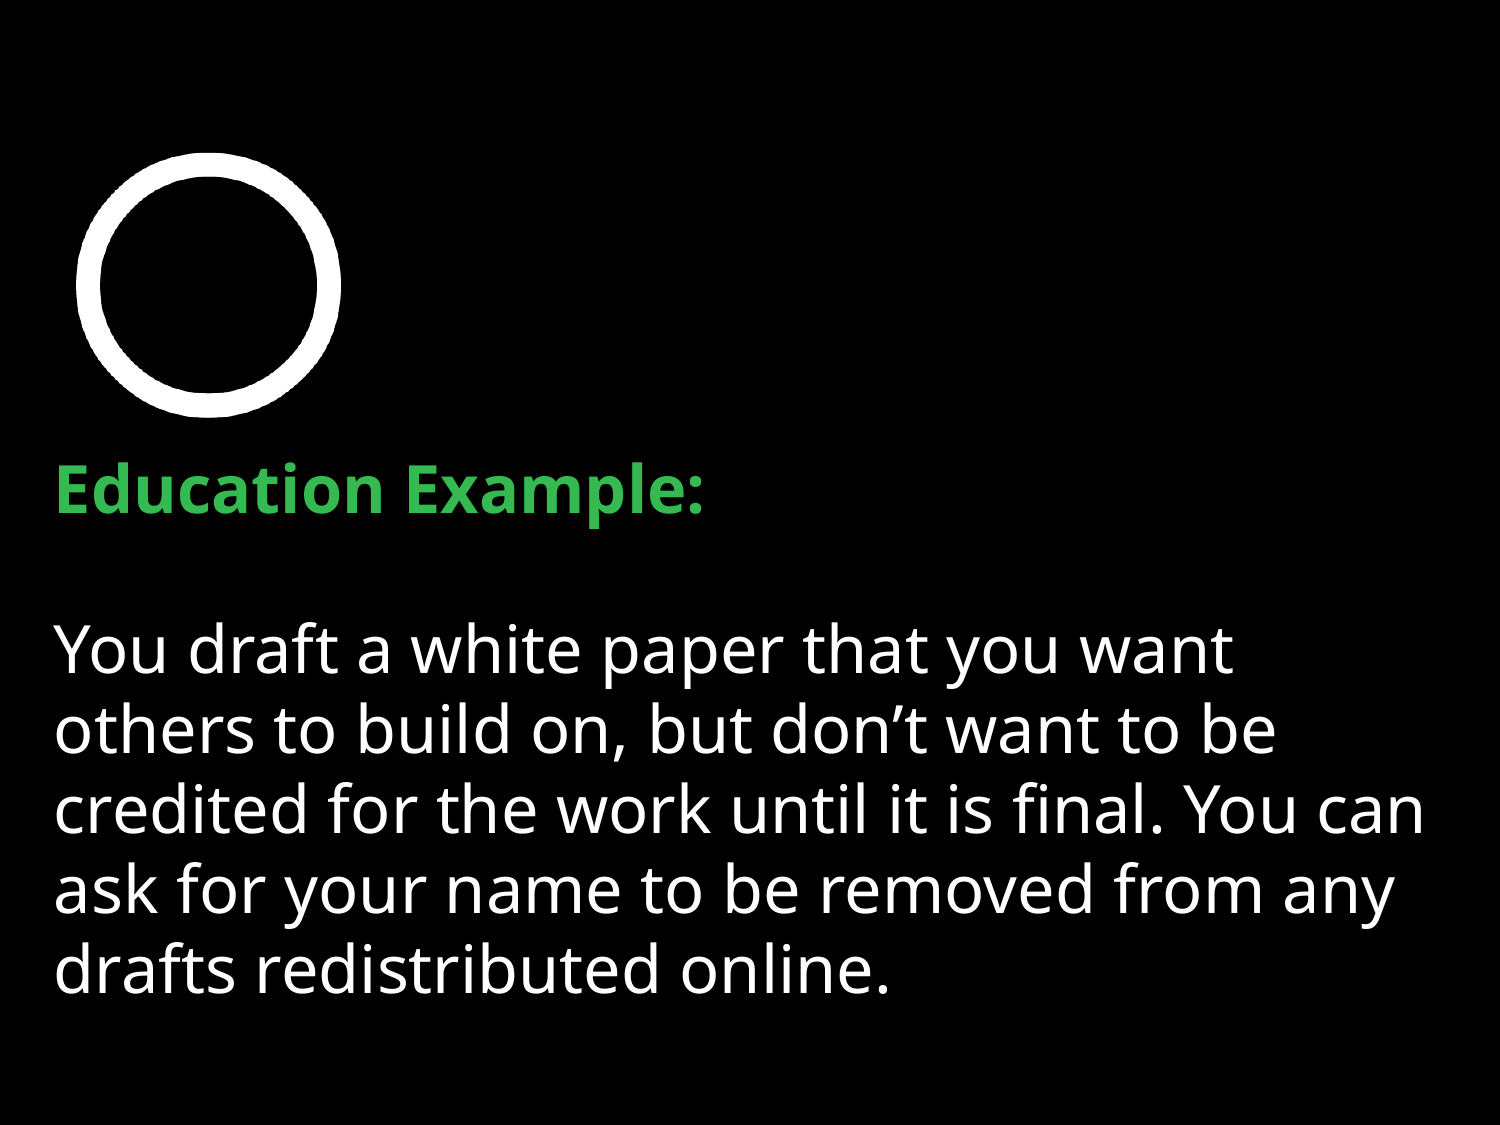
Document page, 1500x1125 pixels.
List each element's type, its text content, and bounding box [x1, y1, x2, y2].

text_box Education Example: You draft a white paper that you want others to build on, but don’t want to be credited for the work until it is final. You can ask for your name to be removed from any drafts redistributed online. [49, 442, 1450, 946]
picture [49, 128, 367, 447]
